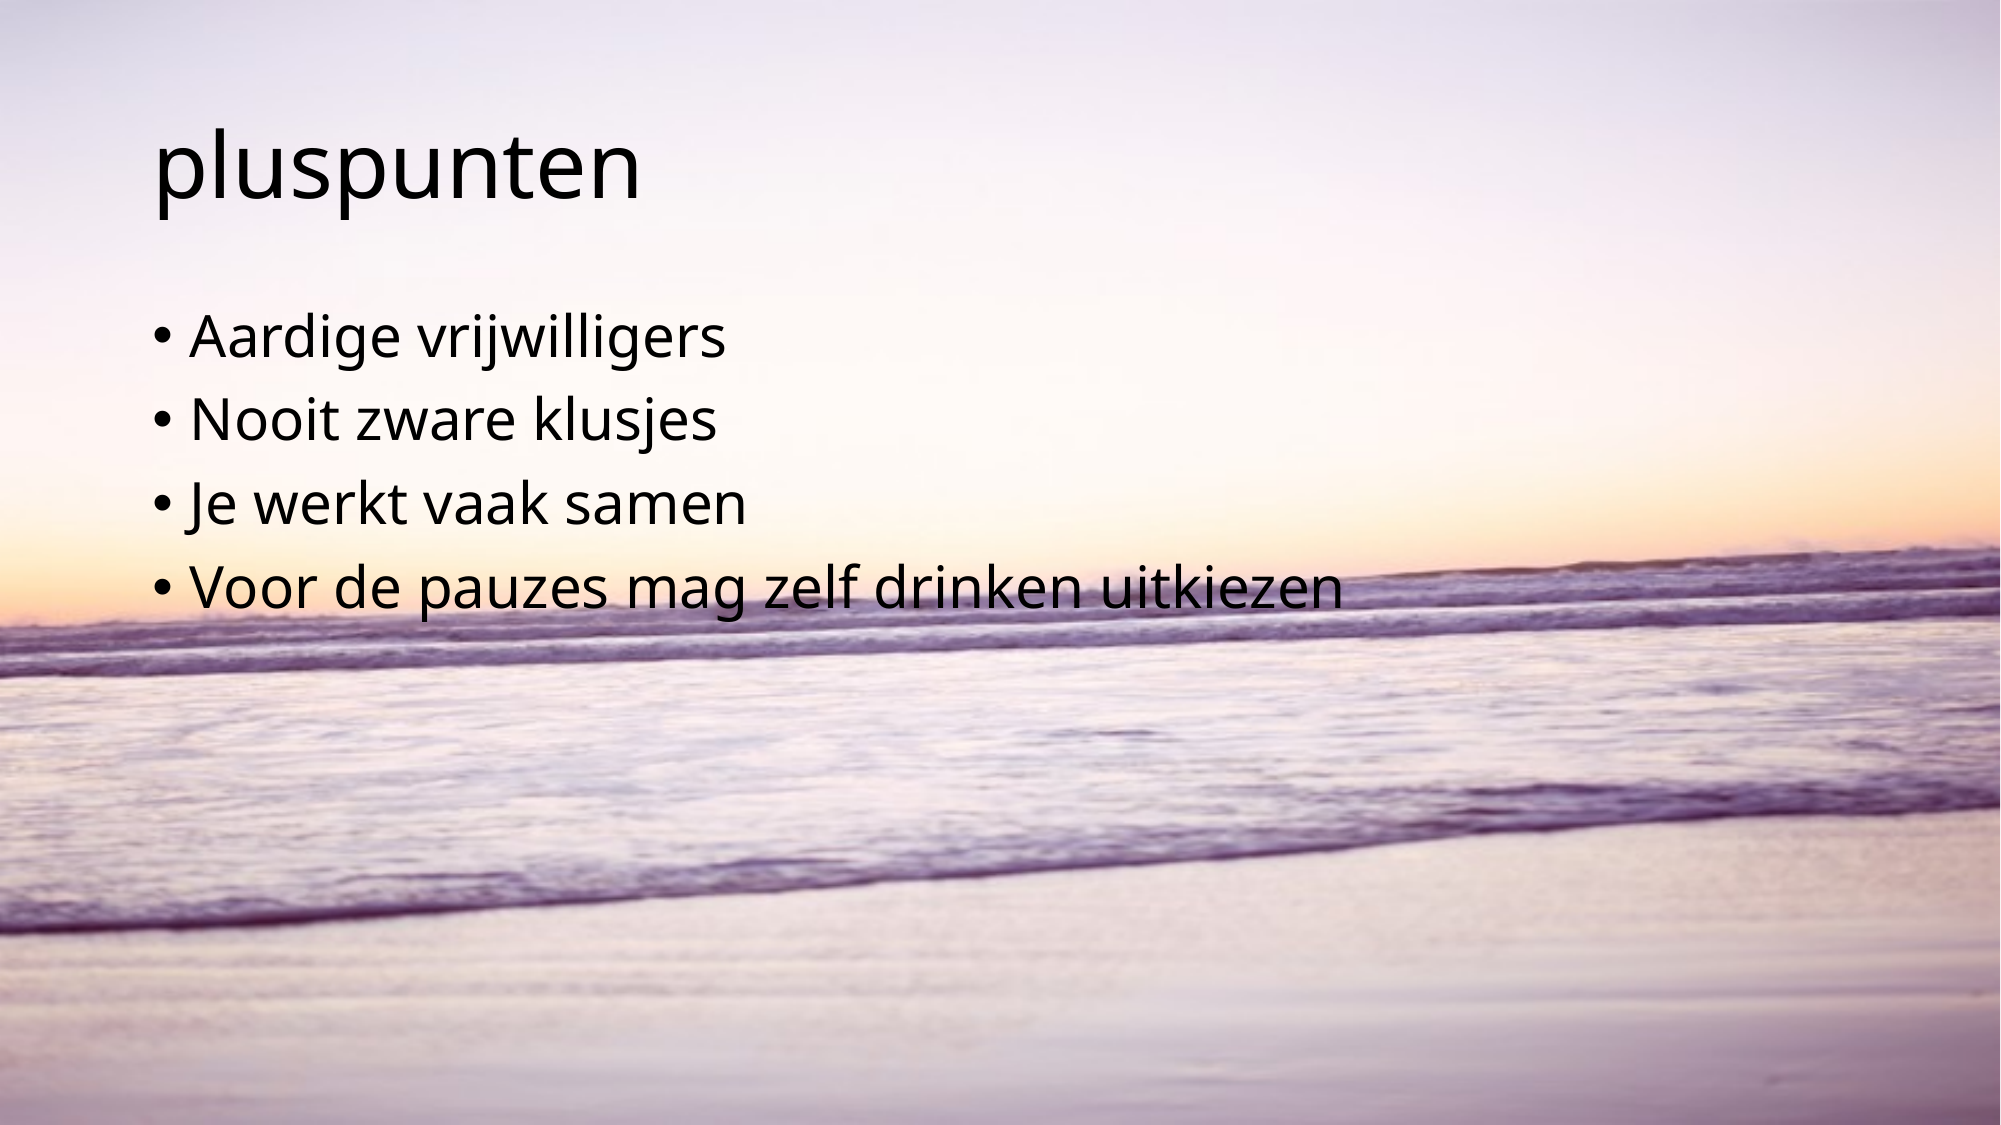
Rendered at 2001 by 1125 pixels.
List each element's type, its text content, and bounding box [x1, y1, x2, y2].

title pluspunten [137, 59, 1863, 278]
list Aardige vrijwilligers Nooit zware klusjes Je werkt vaak samen Voor de pauzes mag zelf drinken uitkiezen [137, 299, 1863, 1014]
picture [0, 0, 2001, 1125]
